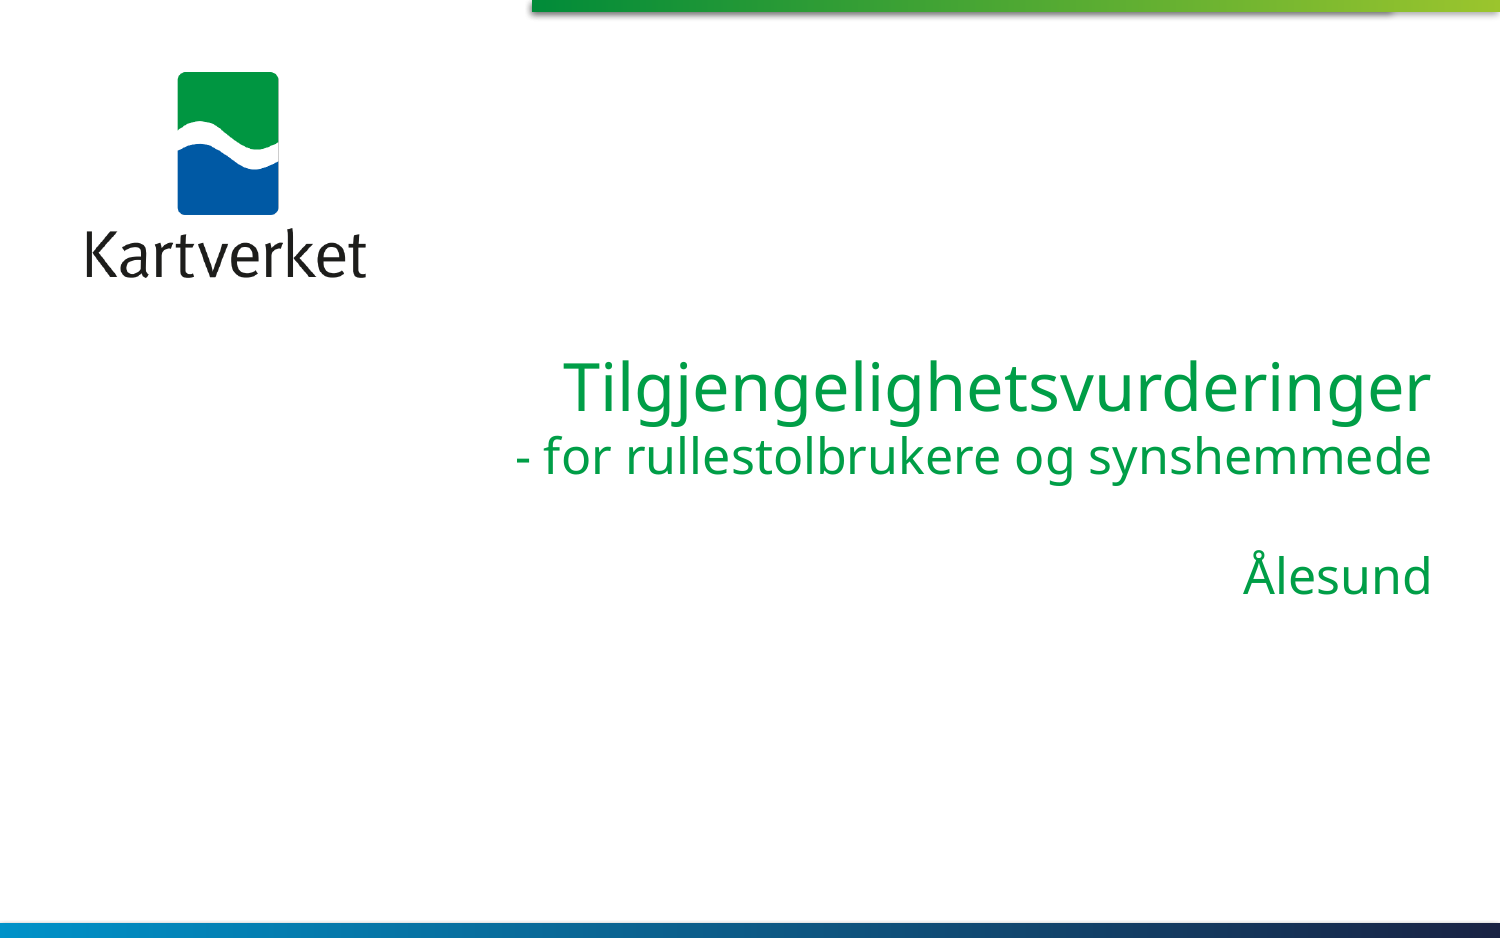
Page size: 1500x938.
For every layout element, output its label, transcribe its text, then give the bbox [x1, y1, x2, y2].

text_box Tilgjengelighetsvurderinger - for rullestolbrukere og synshemmede Ålesund [66, 337, 1449, 613]
